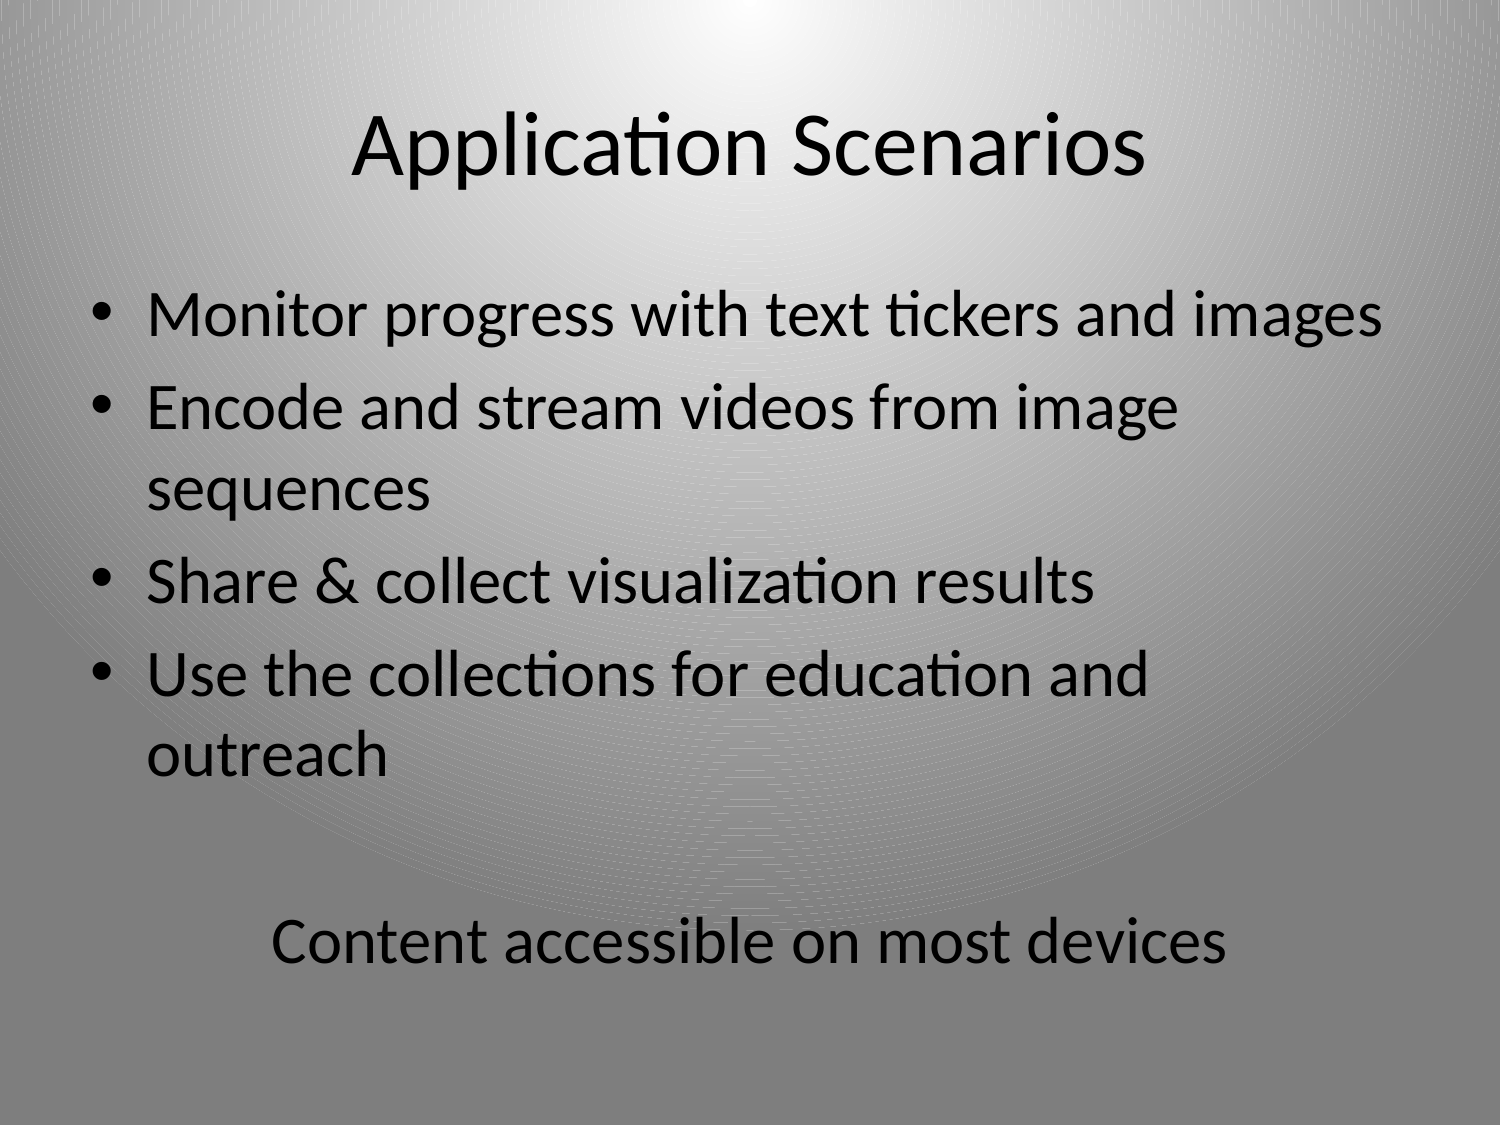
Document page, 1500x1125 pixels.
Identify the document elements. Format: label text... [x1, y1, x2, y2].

title Application Scenarios [75, 45, 1425, 233]
list Monitor progress with text tickers and images Encode and stream videos from image sequences Share & collect visualization results Use the collections for education and outreach Content accessible on most devices [75, 262, 1425, 1005]
